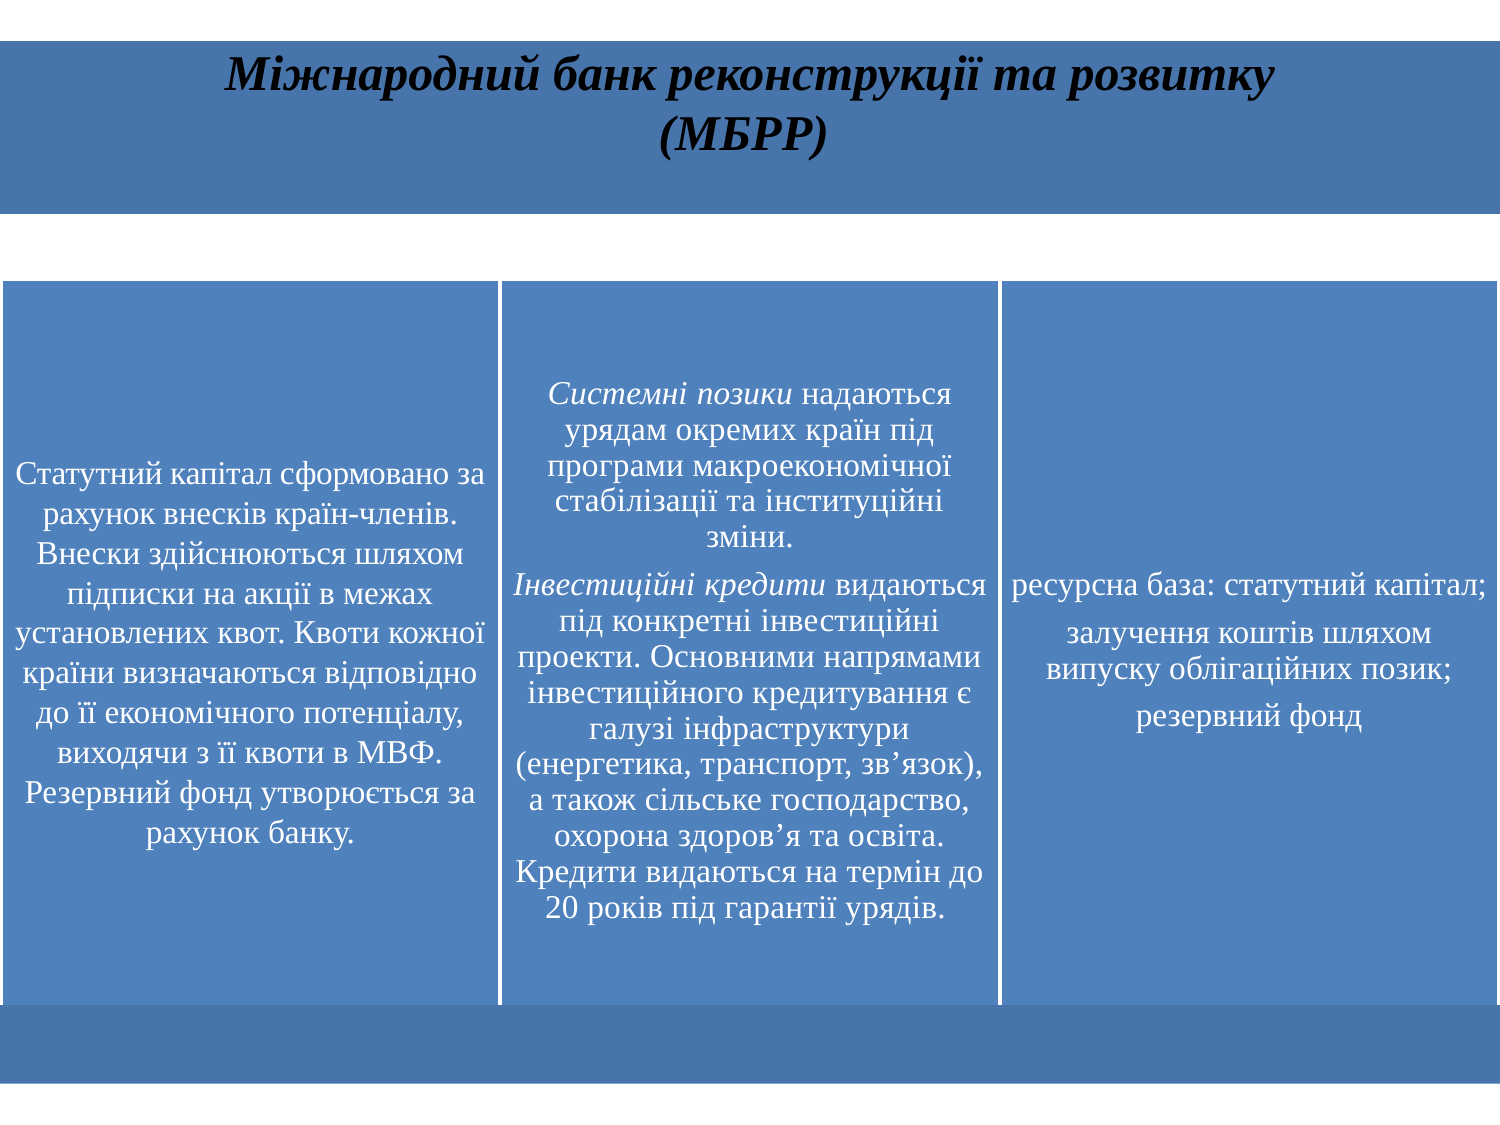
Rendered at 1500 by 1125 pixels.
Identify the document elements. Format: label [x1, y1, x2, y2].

text_box [0, 0, 1500, 1125]
